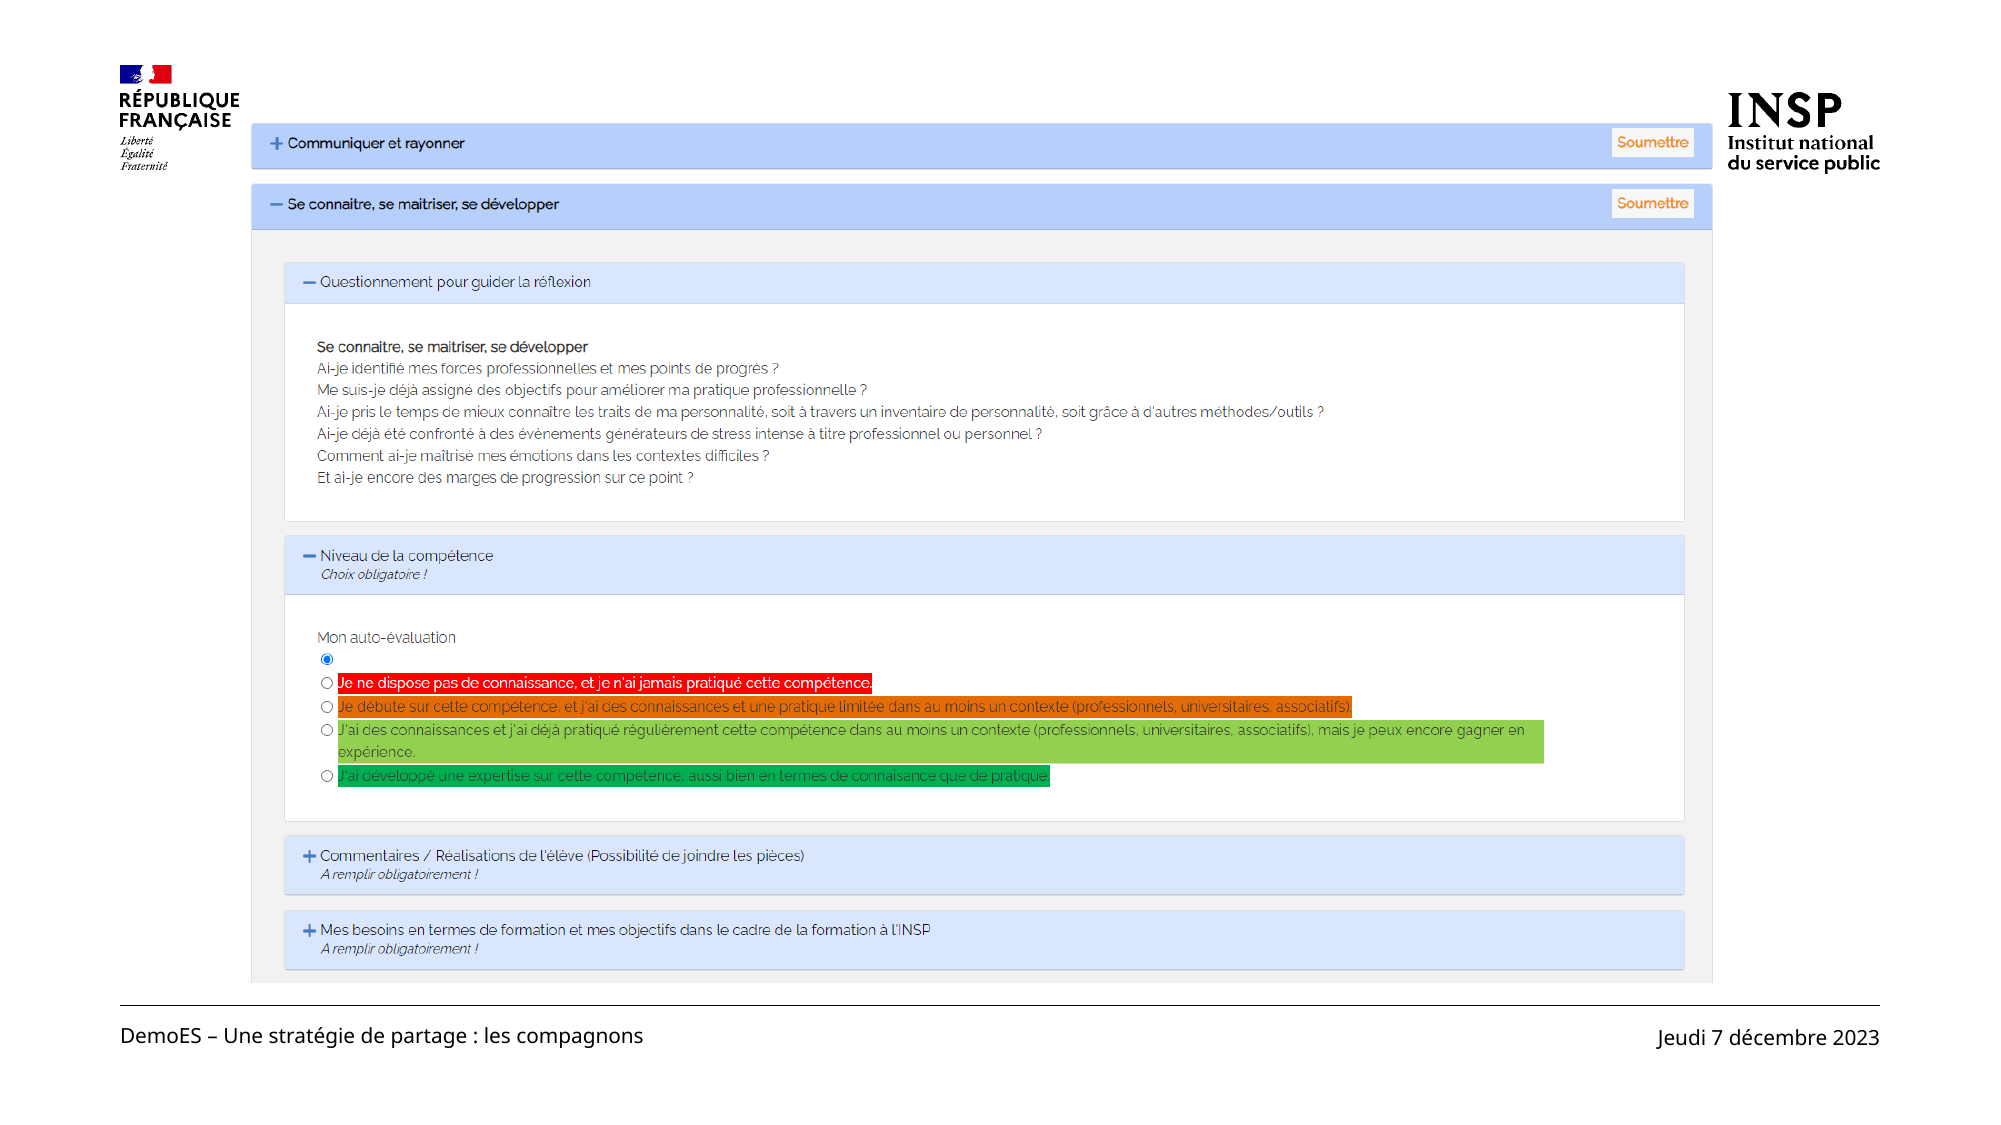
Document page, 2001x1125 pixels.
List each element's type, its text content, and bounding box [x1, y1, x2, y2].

picture [120, 65, 239, 170]
slide_number Jeudi 7 décembre 2023 [1597, 1007, 1880, 1068]
footer DemoES – Une stratégie de partage : les compagnons [120, 1007, 1597, 1068]
picture [240, 114, 1719, 983]
picture [1728, 92, 1880, 174]
